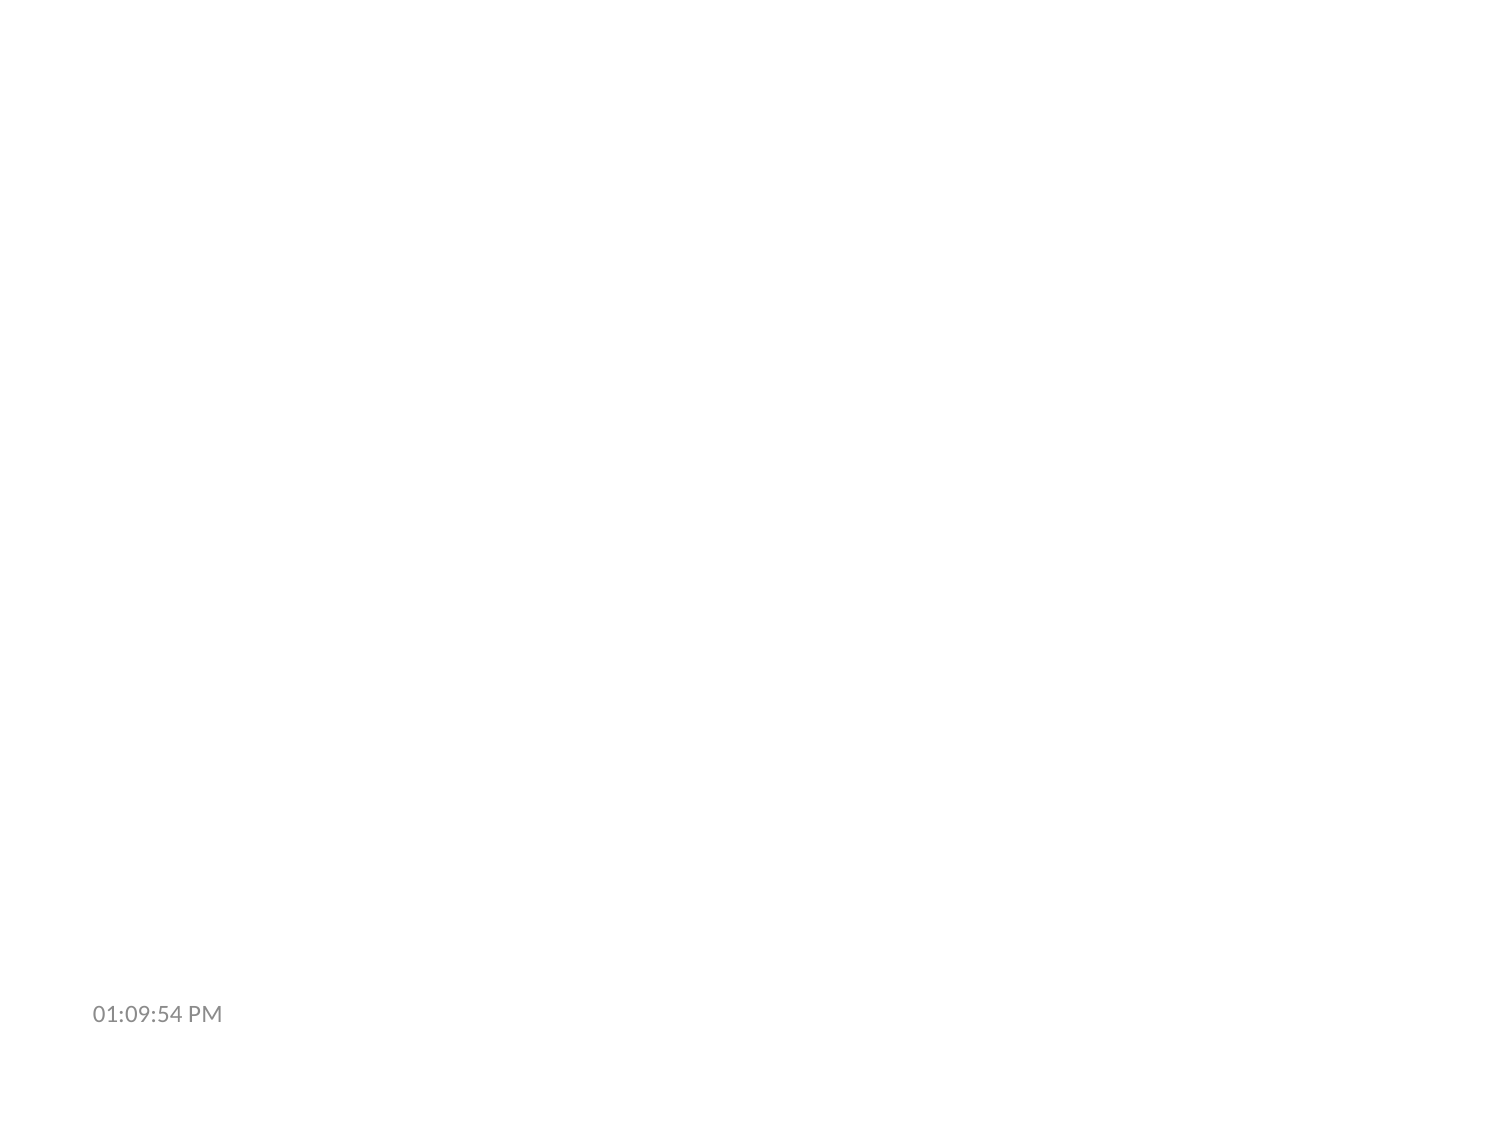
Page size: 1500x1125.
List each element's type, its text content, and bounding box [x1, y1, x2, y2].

text_box 3:35:09 PM [77, 982, 428, 1043]
